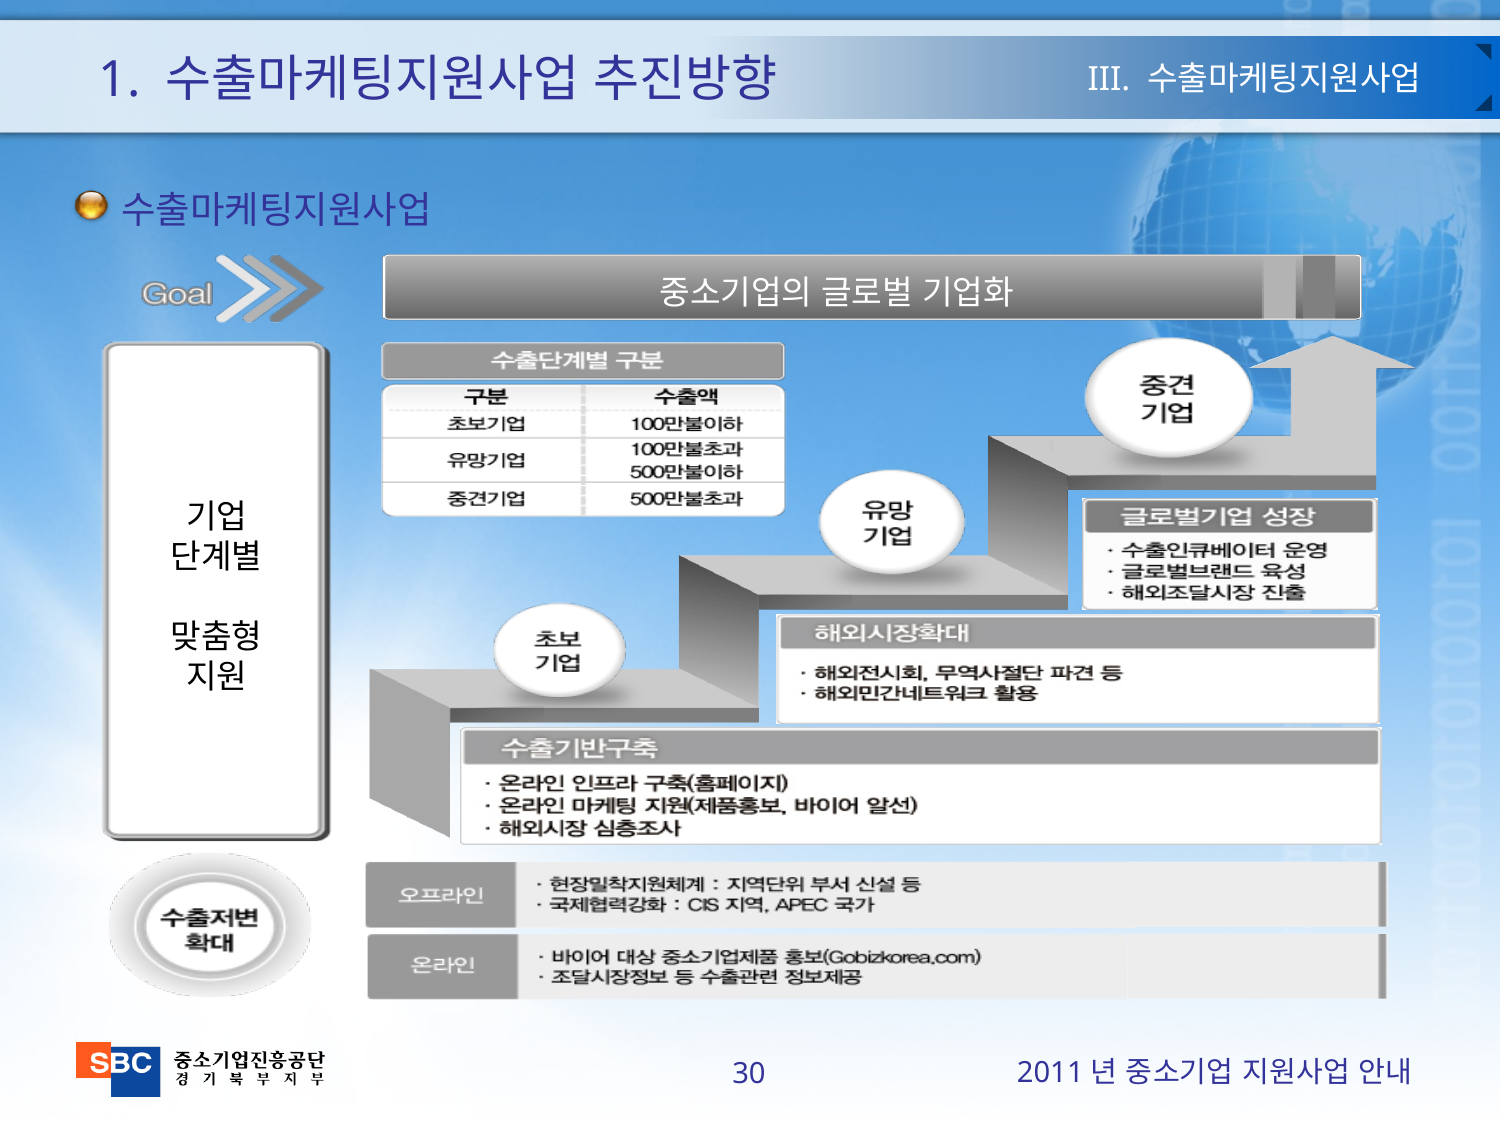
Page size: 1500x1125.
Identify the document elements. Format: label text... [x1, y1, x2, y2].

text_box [71, 172, 716, 233]
text_box III. 수출마케팅지원사업 [1072, 49, 1437, 105]
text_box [94, 249, 1419, 1006]
text_box 1. 수출마케팅지원사업 추진방향 [83, 38, 807, 114]
picture [0, 0, 1500, 1125]
